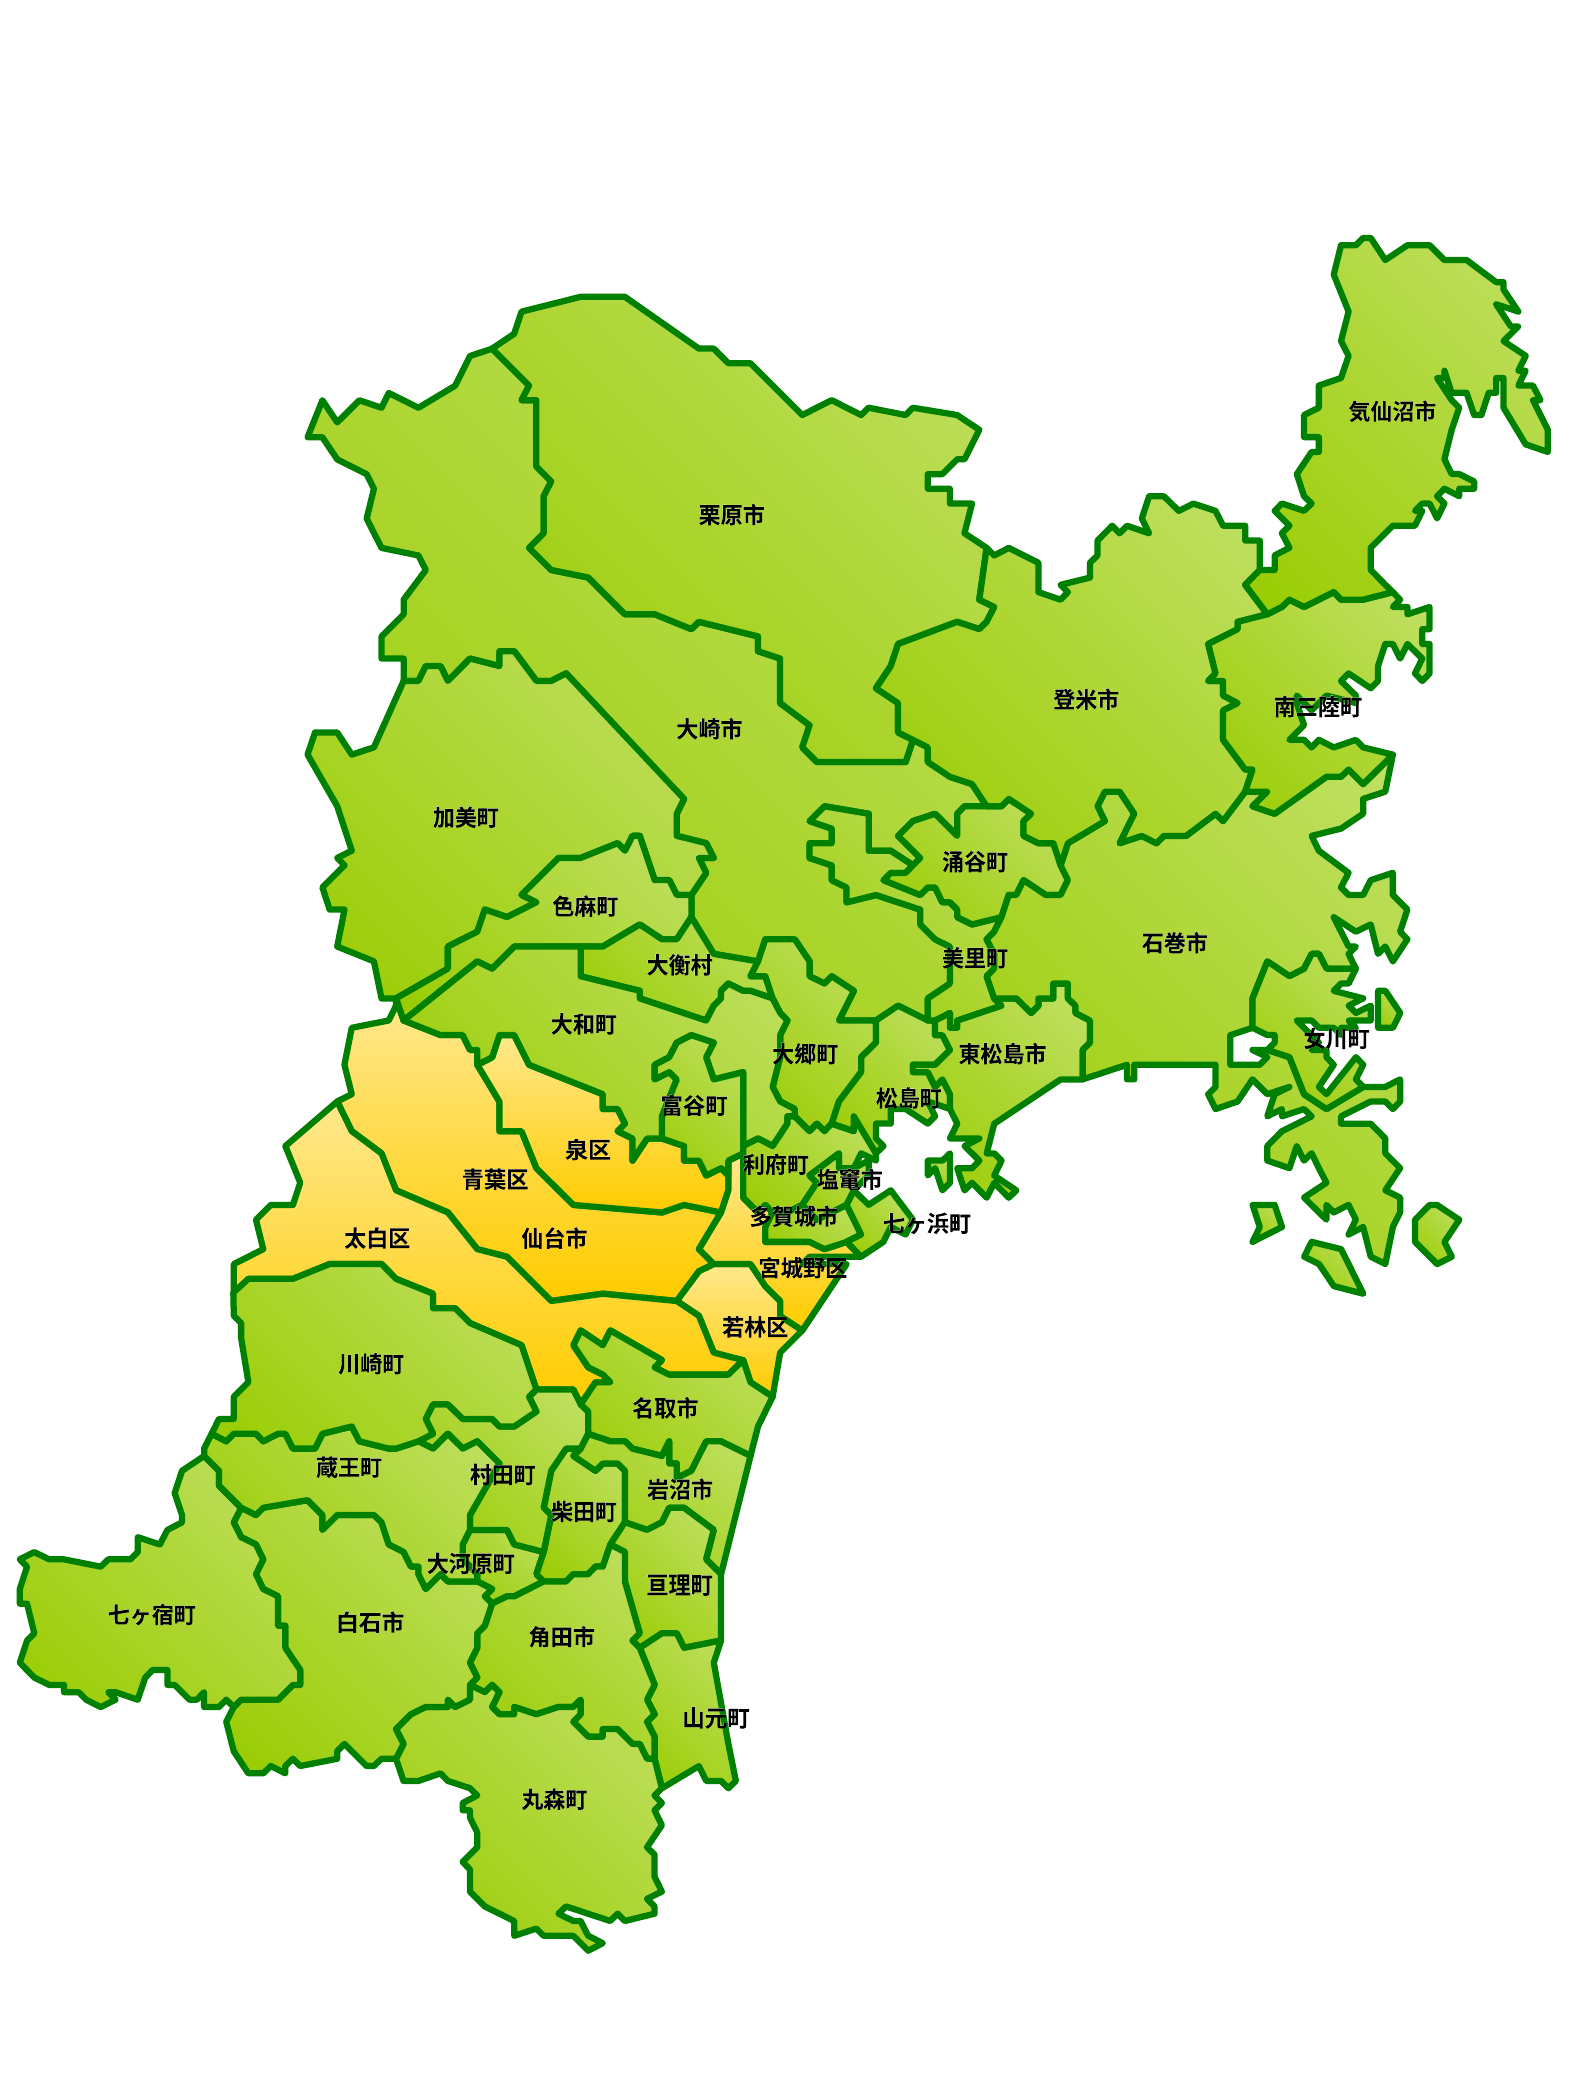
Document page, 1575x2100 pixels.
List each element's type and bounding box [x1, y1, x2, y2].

text_box [750, 1204, 838, 1228]
text_box [565, 1138, 611, 1161]
text_box [1274, 695, 1362, 718]
text_box [875, 1086, 942, 1109]
text_box [698, 503, 765, 526]
text_box [646, 1573, 713, 1597]
text_box [521, 1787, 587, 1811]
text_box [883, 1212, 971, 1235]
text_box [550, 1500, 617, 1523]
text_box [772, 1042, 838, 1065]
text_box [661, 1093, 728, 1117]
text_box [552, 894, 618, 918]
text_box [646, 953, 713, 976]
text_box [942, 946, 1008, 969]
text_box [19, 237, 1549, 1951]
text_box [1348, 399, 1436, 423]
text_box [550, 1012, 617, 1036]
text_box [958, 1042, 1047, 1065]
text_box [469, 1463, 536, 1486]
text_box [462, 1167, 528, 1191]
text_box [108, 1603, 196, 1626]
text_box [427, 1551, 515, 1575]
text_box [742, 1153, 809, 1176]
text_box [338, 1610, 404, 1634]
text_box [646, 1477, 713, 1501]
text_box [676, 717, 743, 740]
text_box [1303, 1027, 1370, 1050]
text_box [759, 1256, 847, 1279]
text_box [528, 1625, 595, 1648]
text_box [521, 1226, 587, 1250]
text_box [942, 850, 1008, 873]
text_box [1053, 687, 1119, 711]
text_box [338, 1352, 404, 1375]
text_box [344, 1226, 410, 1250]
text_box [722, 1315, 788, 1338]
text_box [816, 1167, 883, 1191]
text_box [683, 1706, 750, 1730]
text_box [1141, 931, 1208, 954]
text_box [316, 1455, 382, 1479]
text_box [632, 1396, 698, 1419]
text_box [432, 805, 499, 829]
